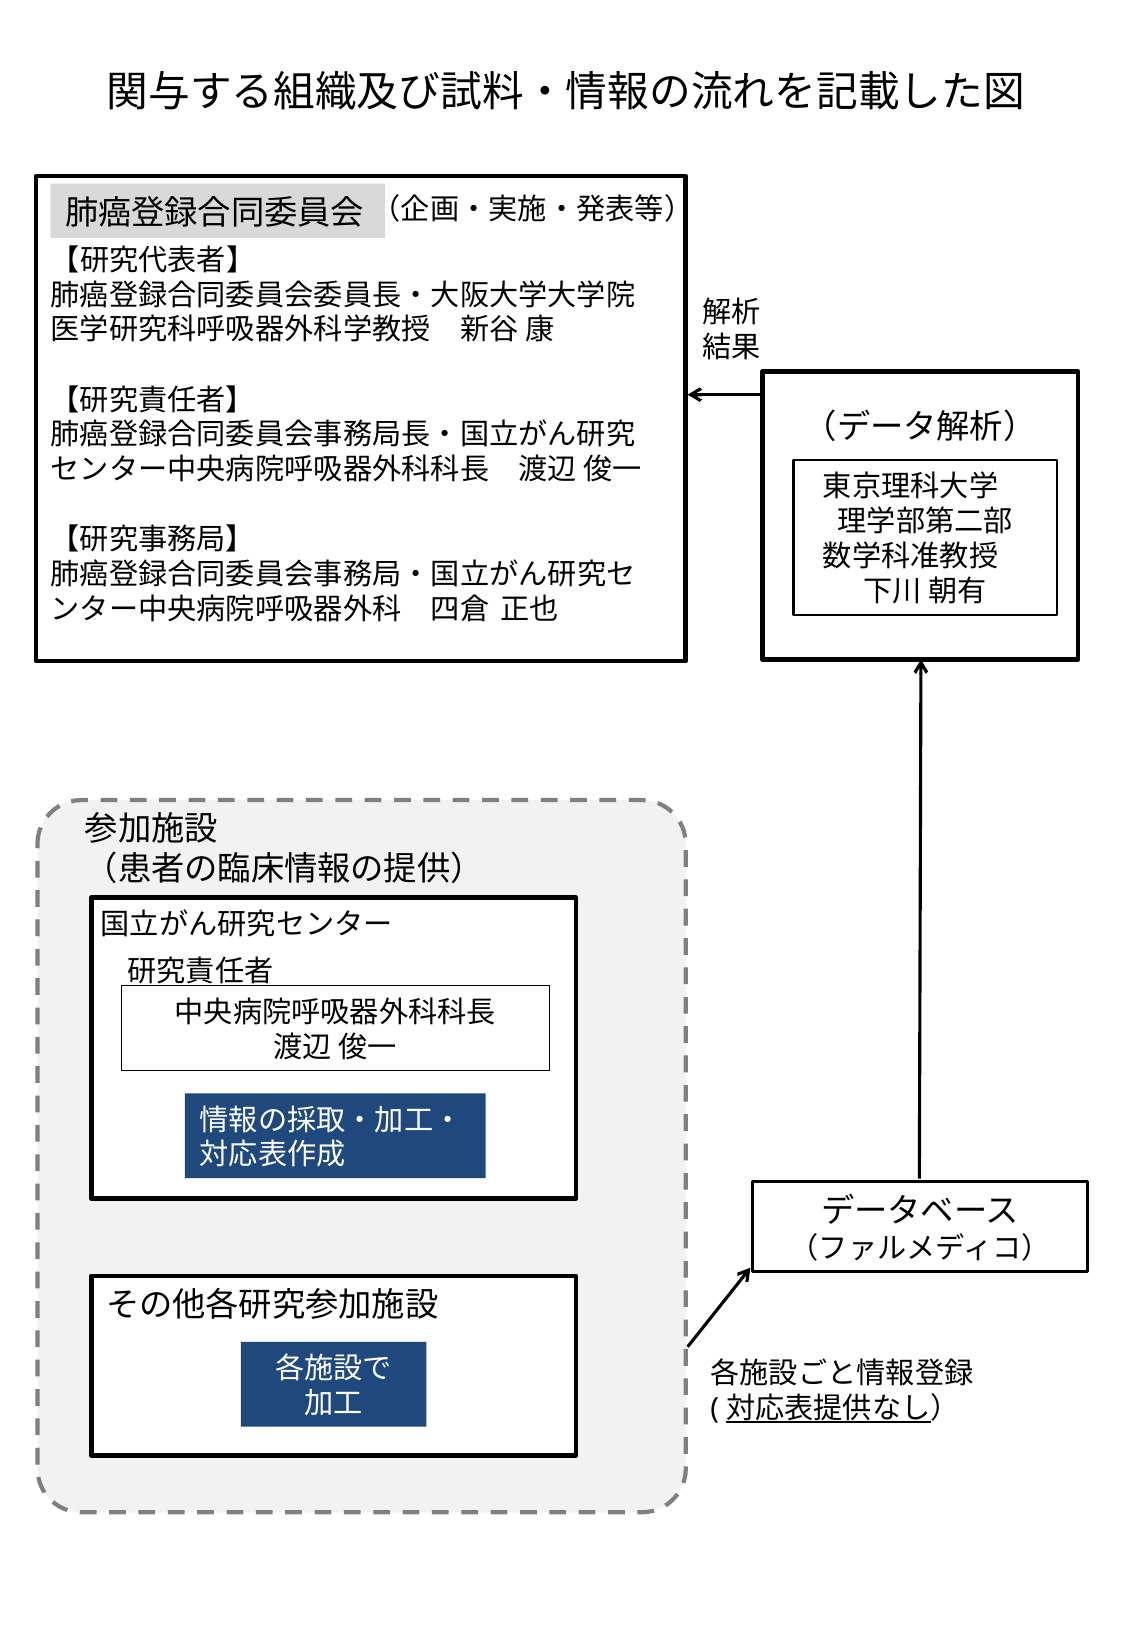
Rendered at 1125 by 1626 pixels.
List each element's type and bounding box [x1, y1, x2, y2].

text_box [35, 57, 1088, 1513]
